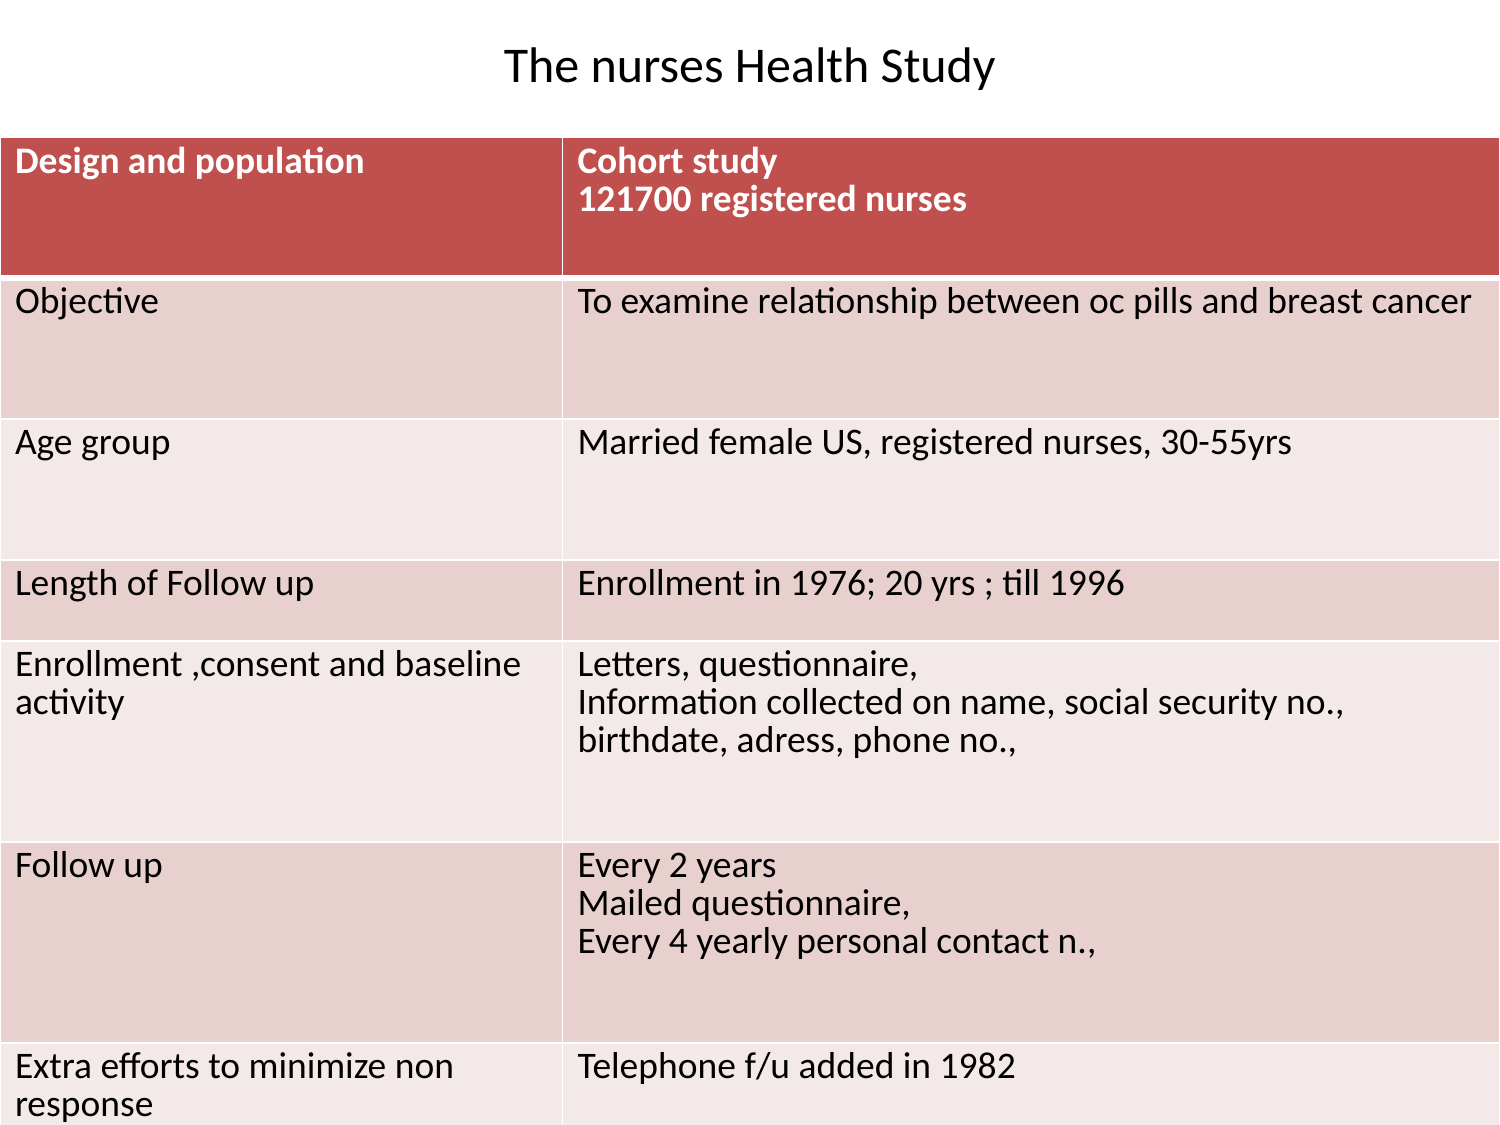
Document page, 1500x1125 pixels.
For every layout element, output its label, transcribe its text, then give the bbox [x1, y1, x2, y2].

table_cell Extra efforts to minimize non response [1, 1044, 562, 1125]
table_cell Length of Follow up [1, 561, 562, 640]
table_cell Enrollment ,consent and baseline activity [1, 642, 562, 841]
table_cell Age group [1, 420, 562, 559]
table_cell To examine relationship between oc pills and breast cancer [563, 281, 1499, 418]
table_header Design and population [1, 138, 562, 275]
table_header Cohort study 121700 registered nurses [563, 138, 1499, 275]
table_cell Enrollment in 1976; 20 yrs ; till 1996 [563, 561, 1499, 640]
table_cell Follow up [1, 843, 562, 1042]
table_cell Letters, questionnaire, Information collected on name, social security no., birthdate, adress, phone no., [563, 642, 1499, 841]
table_cell Telephone f/u added in 1982 [563, 1044, 1499, 1125]
title The nurses Health Study [0, 0, 1500, 125]
table_cell Married female US, registered nurses, 30-55yrs [563, 420, 1499, 559]
table_cell Objective [1, 281, 562, 418]
table_cell Every 2 years Mailed questionnaire, Every 4 yearly personal contact n., [563, 843, 1499, 1042]
